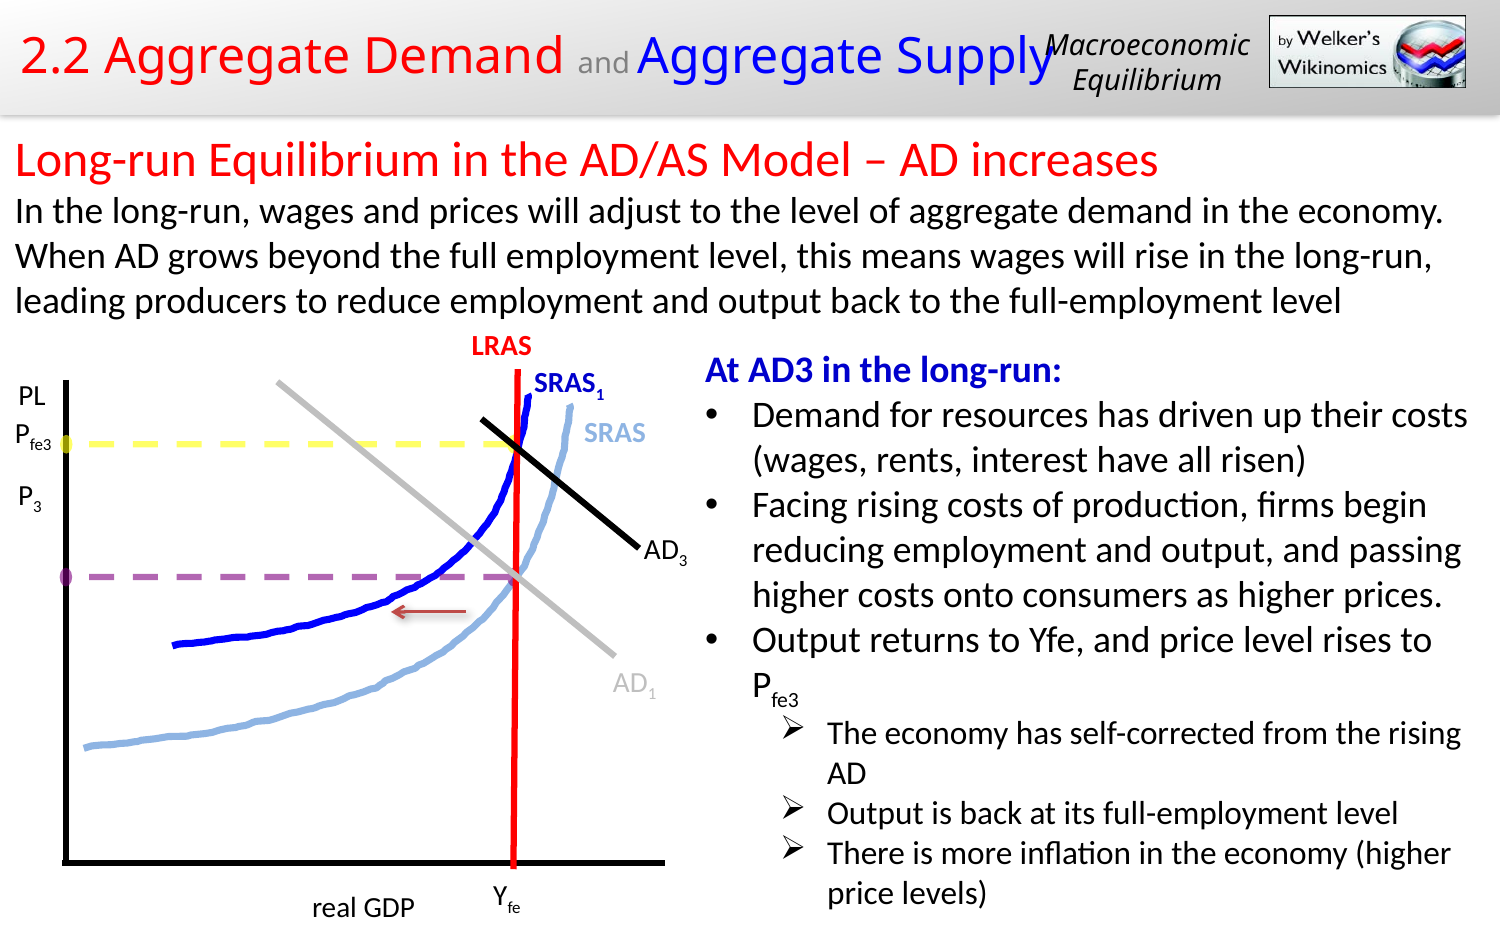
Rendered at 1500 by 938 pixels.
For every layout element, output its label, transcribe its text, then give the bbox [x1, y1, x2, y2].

text_box At AD3 in the long-run: Demand for resources has driven up their costs (wages, rents, interest have all risen) Facing rising costs of production, firms begin reducing employment and output, and passing higher costs onto consumers as higher prices. Output returns to Yfe, and price level rises to Pfe3 The economy has self-corrected from the rising AD Output is back at its full-employment level There is more inflation in the economy (higher price levels) [754, 338, 1500, 919]
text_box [0, 0, 1500, 115]
text_box Long-run Equilibrium in the AD/AS Model – AD increases In the long-run, wages and prices will adjust to the level of aggregate demand in the economy. When AD grows beyond the full employment level, this means wages will rise in the long-run, leading producers to reduce employment and output back to the full-employment level [0, 123, 1500, 329]
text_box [0, 318, 751, 933]
